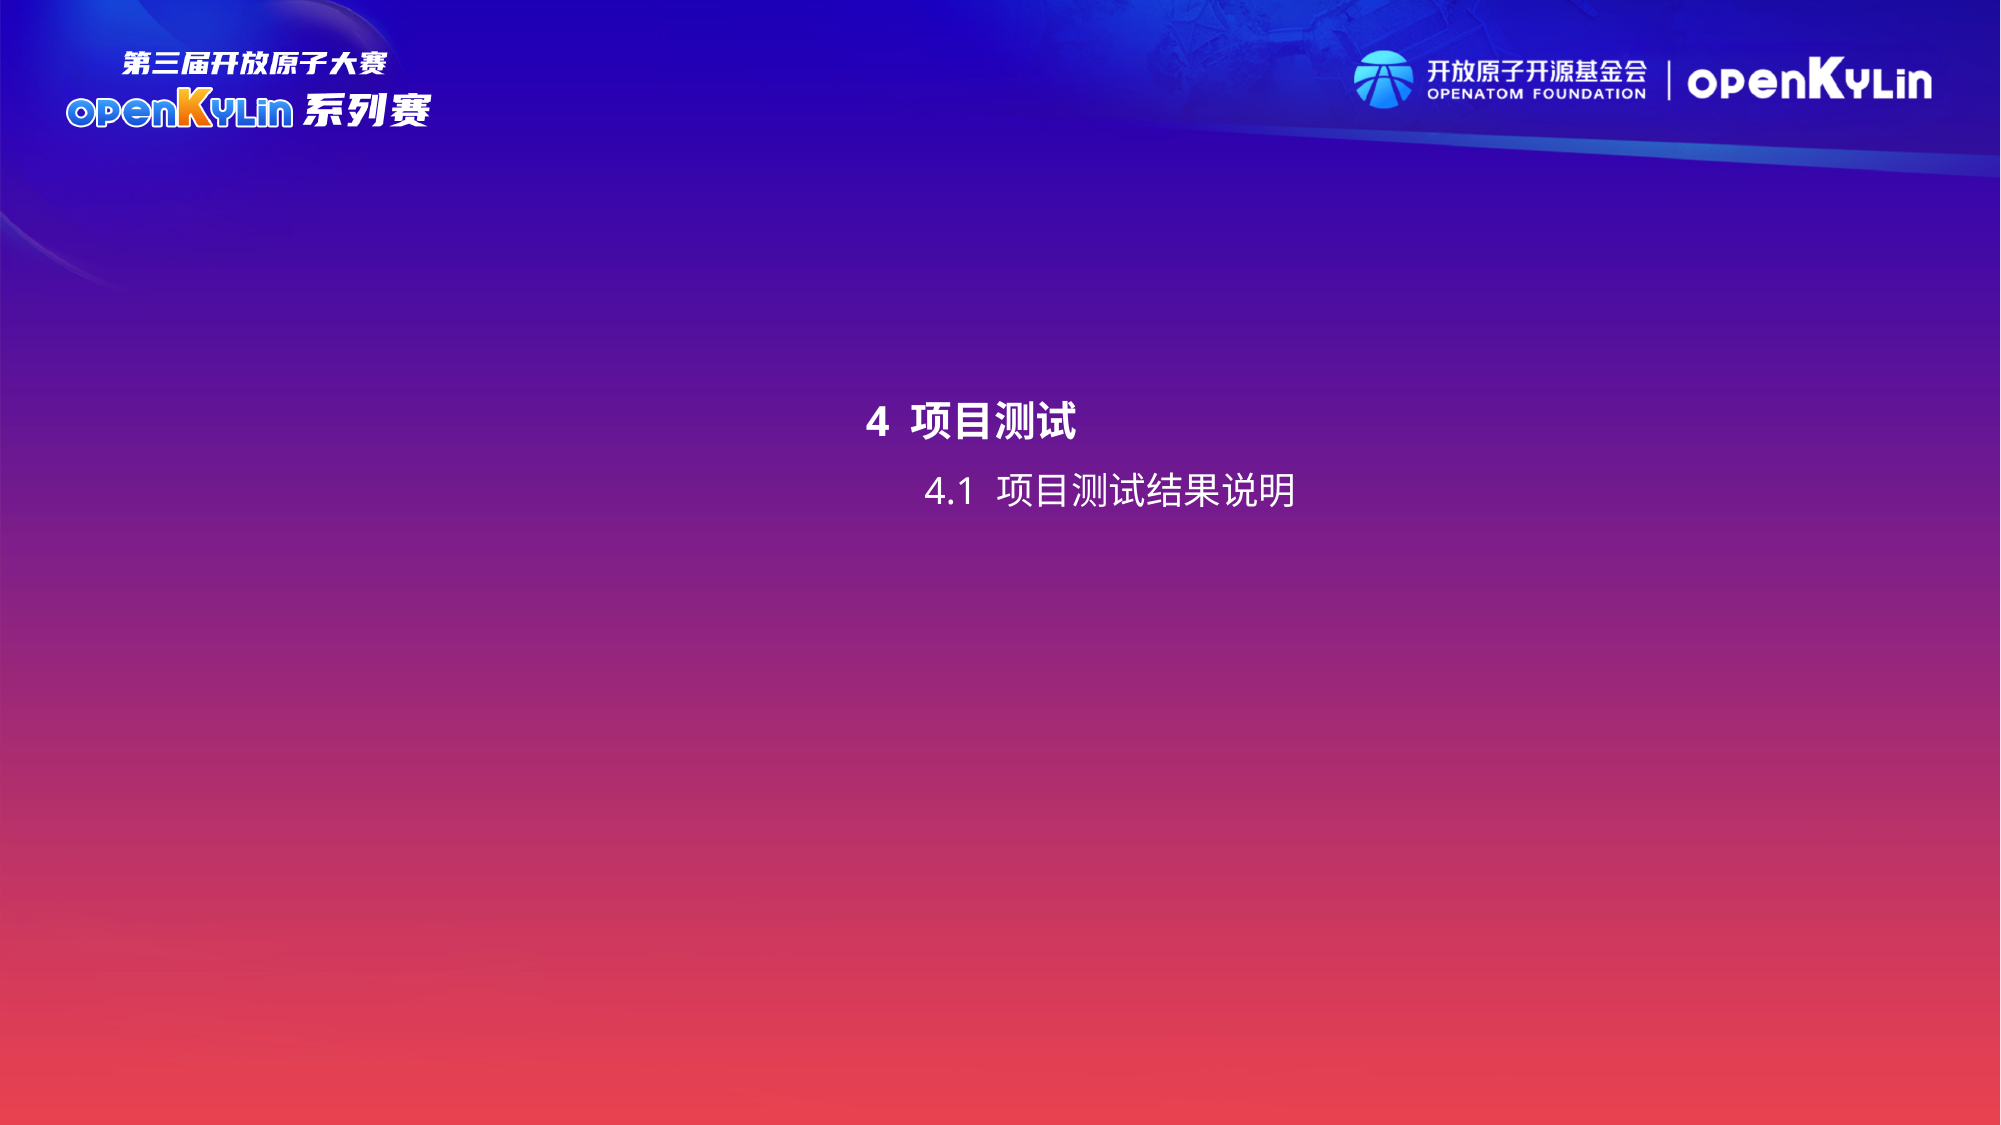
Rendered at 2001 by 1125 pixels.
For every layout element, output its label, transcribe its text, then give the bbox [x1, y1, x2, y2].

picture [0, 0, 2001, 1125]
text_box 4 项目测试 4.1 项目测试结果说明 [851, 362, 1311, 520]
